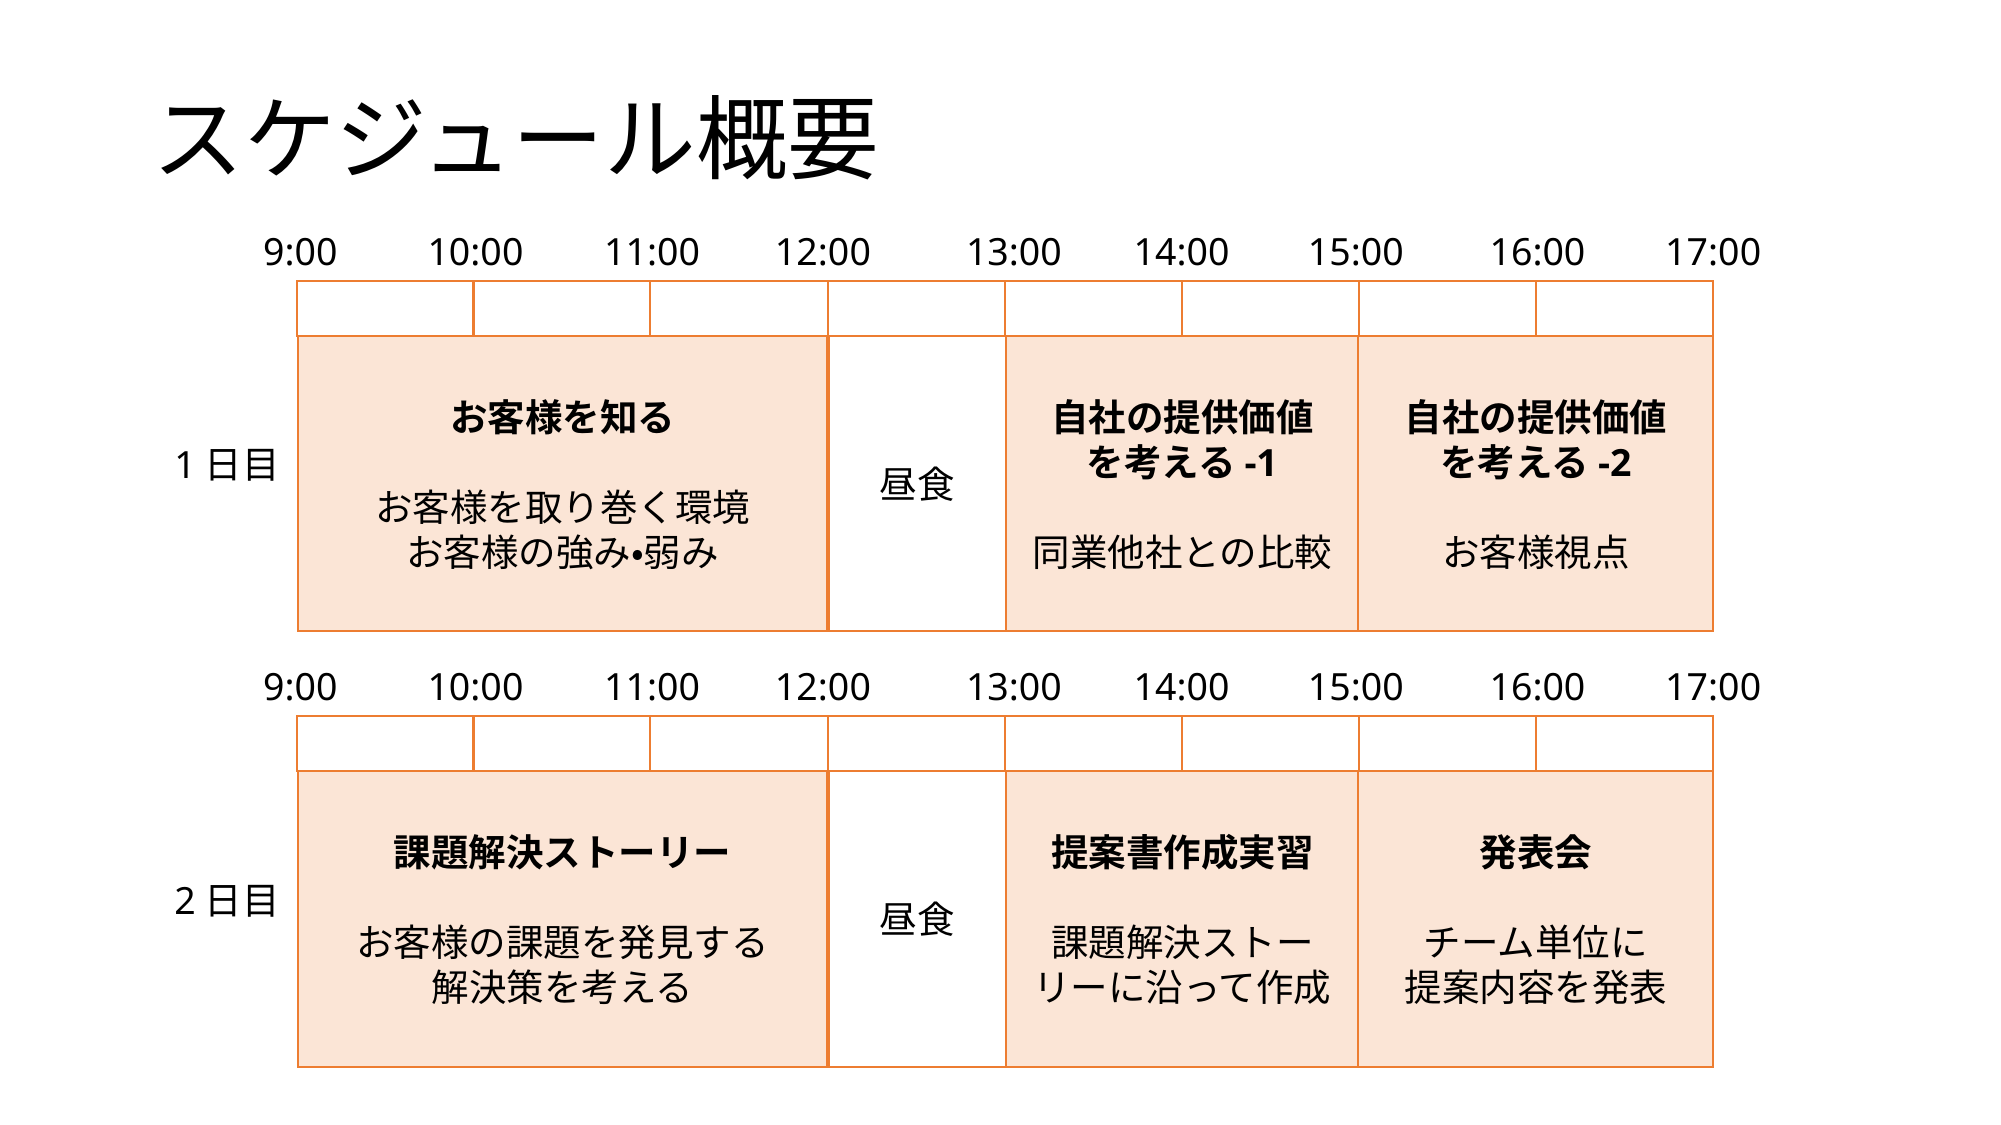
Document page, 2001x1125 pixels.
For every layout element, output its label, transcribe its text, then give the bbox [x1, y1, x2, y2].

text_box 17:00 [1650, 220, 1776, 281]
text_box 課題解決ストーリー お客様の課題を発見する 解決策を考える [297, 772, 828, 1068]
text_box [1181, 280, 1358, 335]
text_box 16:00 [1474, 220, 1601, 281]
text_box [1358, 280, 1535, 335]
text_box 13:00 [951, 220, 1077, 280]
text_box [1535, 280, 1714, 335]
text_box 提案書作成実習 課題解決ストーリーに沿って作成 [1005, 770, 1357, 1068]
text_box 14:00 [1118, 655, 1245, 716]
text_box [649, 280, 827, 337]
text_box 11:00 [589, 220, 715, 281]
text_box [1358, 715, 1535, 770]
text_box [1004, 715, 1181, 770]
text_box 9:00 [248, 655, 353, 716]
text_box [649, 715, 827, 772]
text_box [827, 715, 1004, 772]
text_box [475, 715, 649, 772]
text_box 17:00 [1650, 655, 1776, 716]
text_box [827, 280, 1004, 337]
text_box 10:00 [412, 220, 539, 281]
text_box 14:00 [1118, 220, 1245, 281]
text_box 12:00 [760, 655, 886, 716]
text_box 16:00 [1474, 655, 1601, 716]
text_box [475, 280, 649, 337]
text_box [296, 280, 475, 337]
text_box [1535, 715, 1714, 770]
title スケジュール概要 [137, 59, 1863, 225]
text_box 9:00 [248, 220, 353, 281]
text_box 昼食 [828, 770, 1005, 1068]
text_box [1181, 715, 1358, 770]
text_box [1004, 280, 1181, 335]
text_box 12:00 [760, 220, 886, 281]
text_box 2日目 [159, 869, 295, 929]
text_box 11:00 [589, 655, 715, 716]
text_box 発表会 チーム単位に 提案内容を発表 [1357, 770, 1714, 1068]
text_box 13:00 [951, 655, 1077, 715]
text_box お客様を知る お客様を取り巻く環境 お客様の強み・弱み [297, 337, 828, 632]
text_box [296, 715, 475, 772]
text_box 10:00 [412, 655, 539, 716]
text_box 昼食 [828, 335, 1005, 632]
text_box 自社の提供価値 を考える-2 お客様視点 [1357, 335, 1714, 632]
text_box 15:00 [1293, 655, 1419, 716]
text_box 自社の提供価値 を考える-1 同業他社との比較 [1005, 335, 1357, 632]
text_box 15:00 [1293, 220, 1419, 281]
text_box 1日目 [159, 433, 295, 494]
